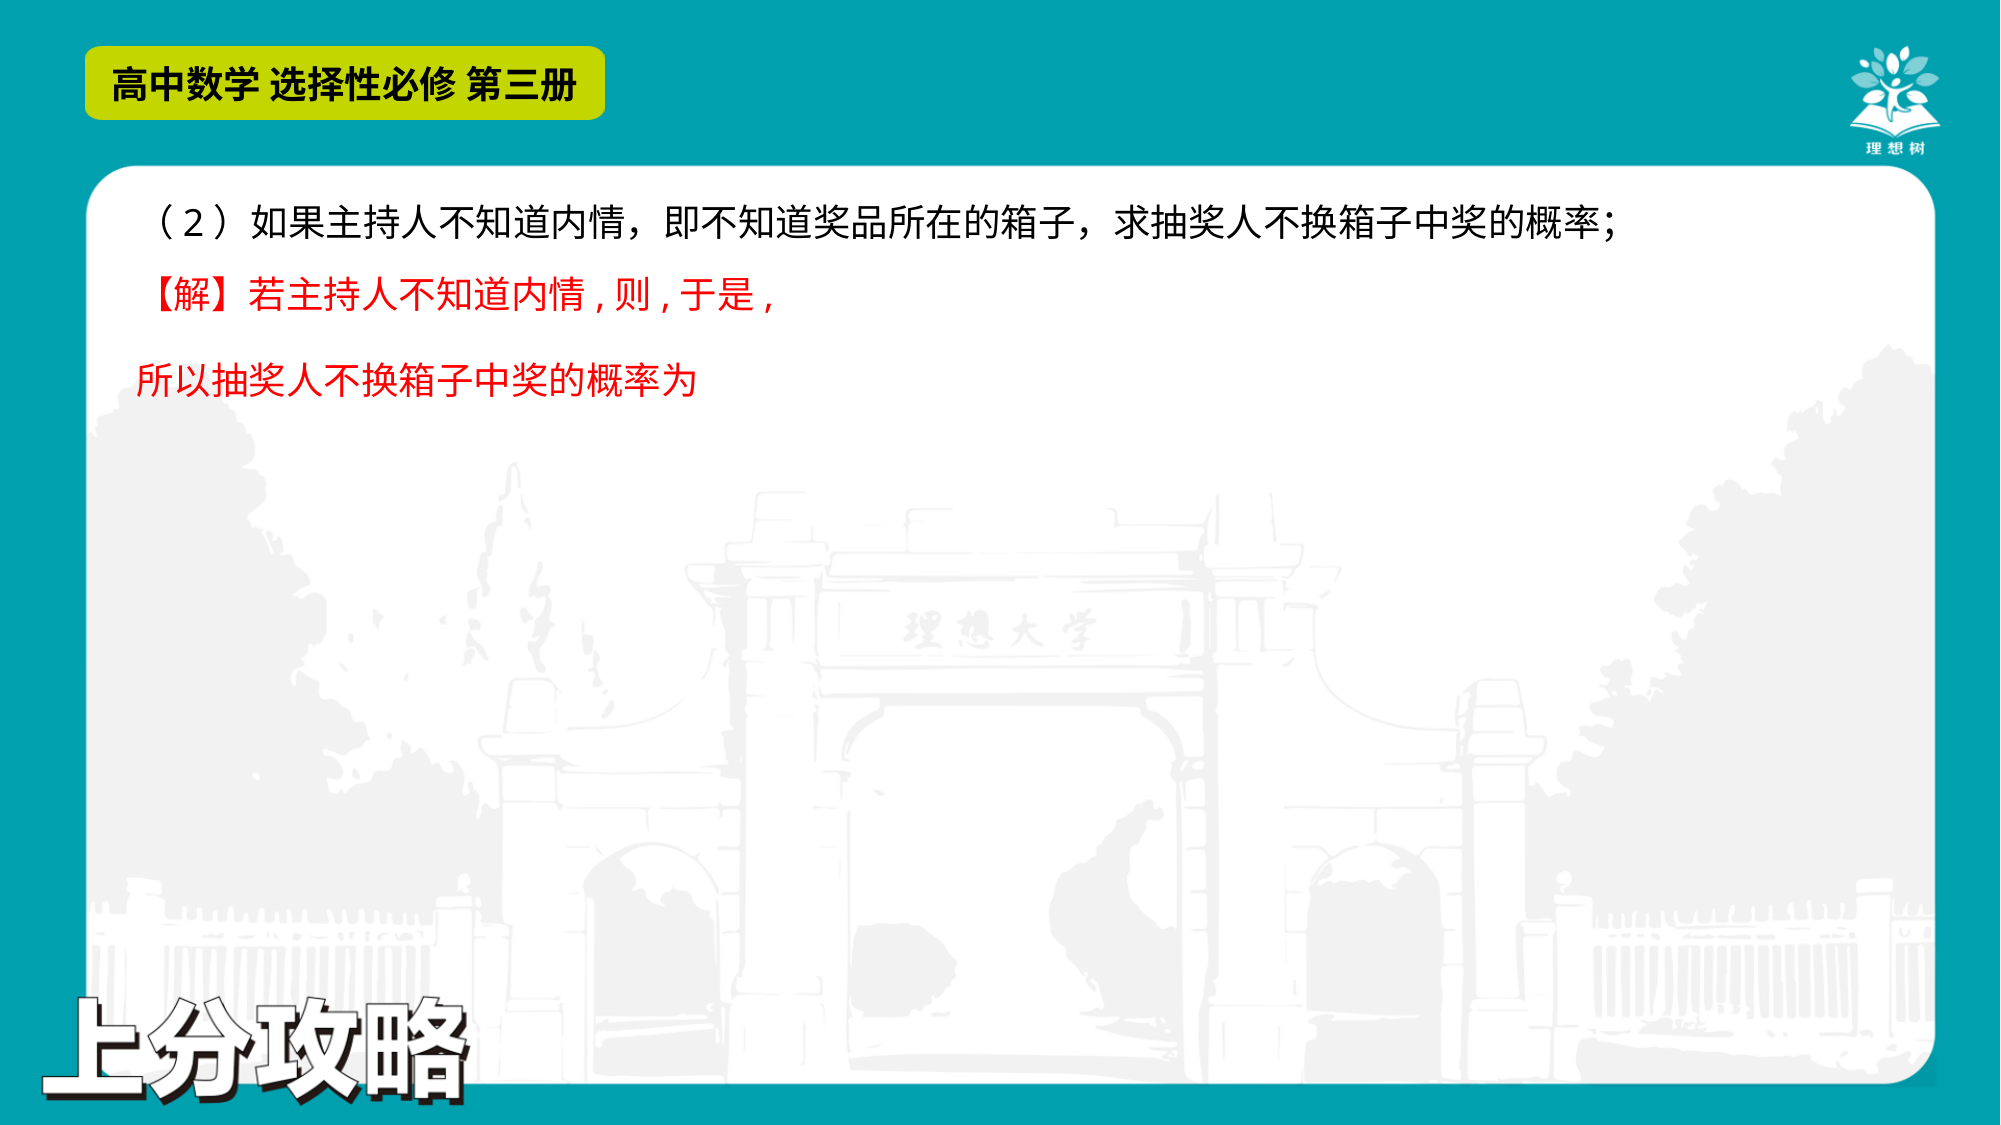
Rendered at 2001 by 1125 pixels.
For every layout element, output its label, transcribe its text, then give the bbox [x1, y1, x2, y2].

picture [0, 0, 2000, 1125]
text_box （2）如果主持人不知道内情，即不知道奖品所在的箱子，求抽奖人不换箱子中奖的概率； [136, 177, 1865, 237]
